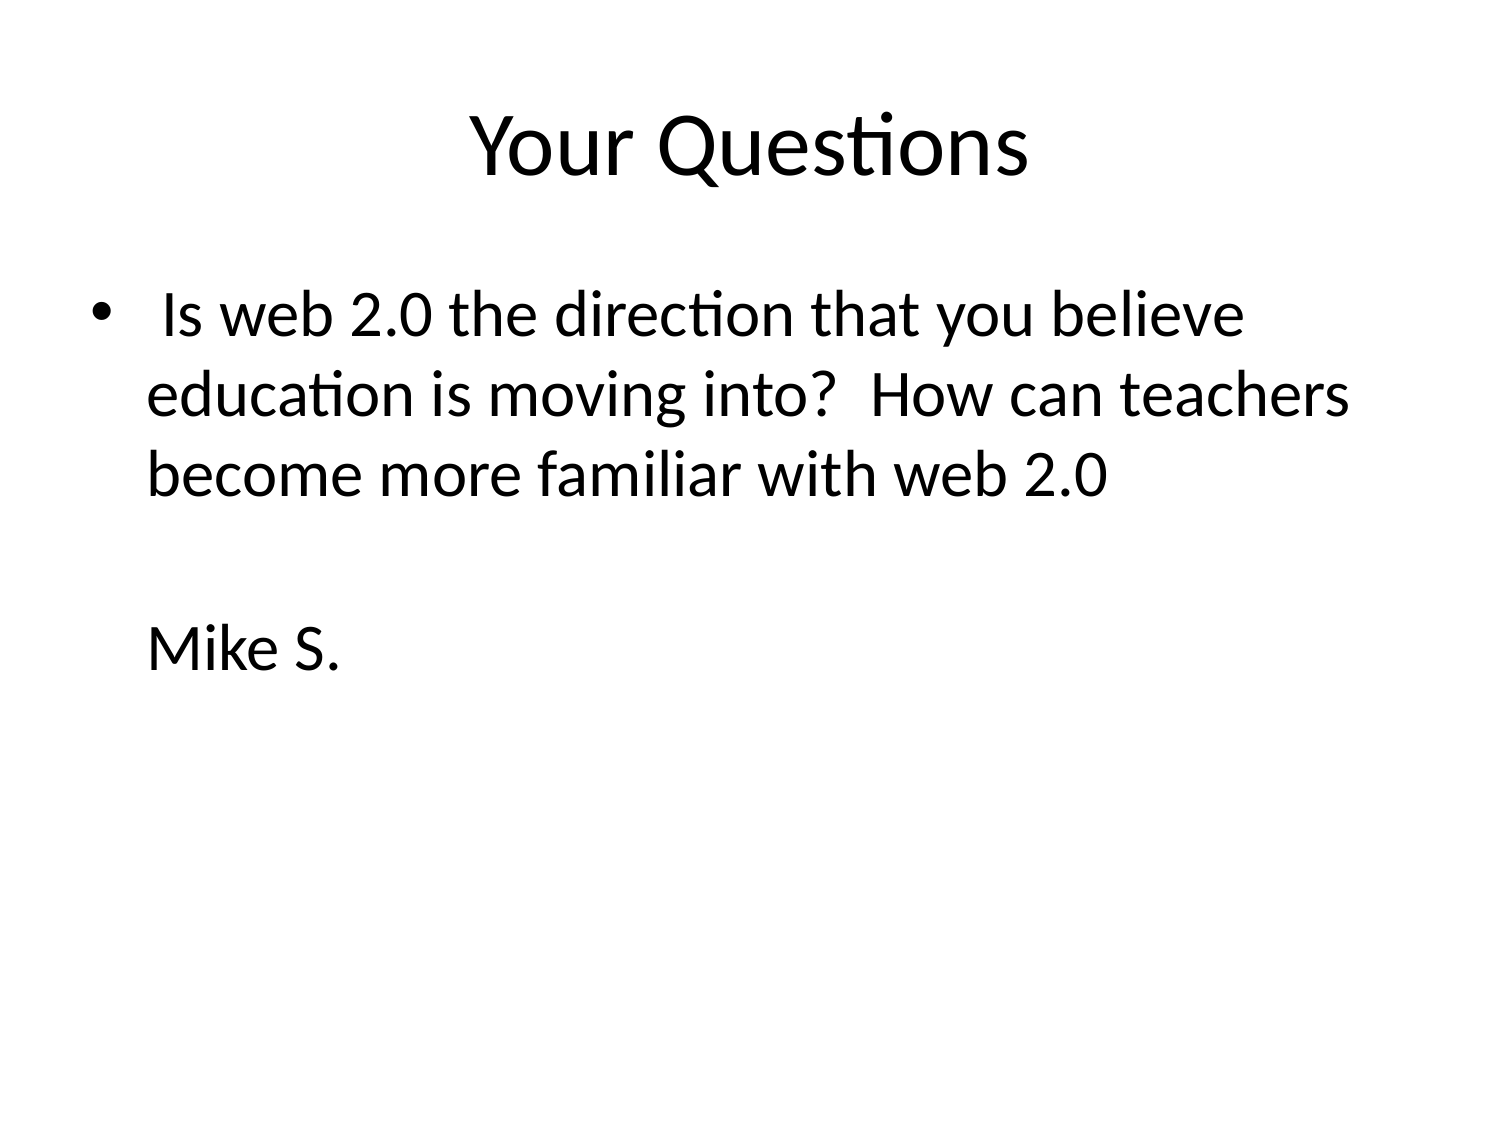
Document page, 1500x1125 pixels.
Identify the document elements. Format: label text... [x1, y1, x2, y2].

list Is web 2.0 the direction that you believe education is moving into? How can teachers become more familiar with web 2.0 Mike S. [75, 262, 1425, 1005]
title Your Questions [75, 45, 1425, 233]
